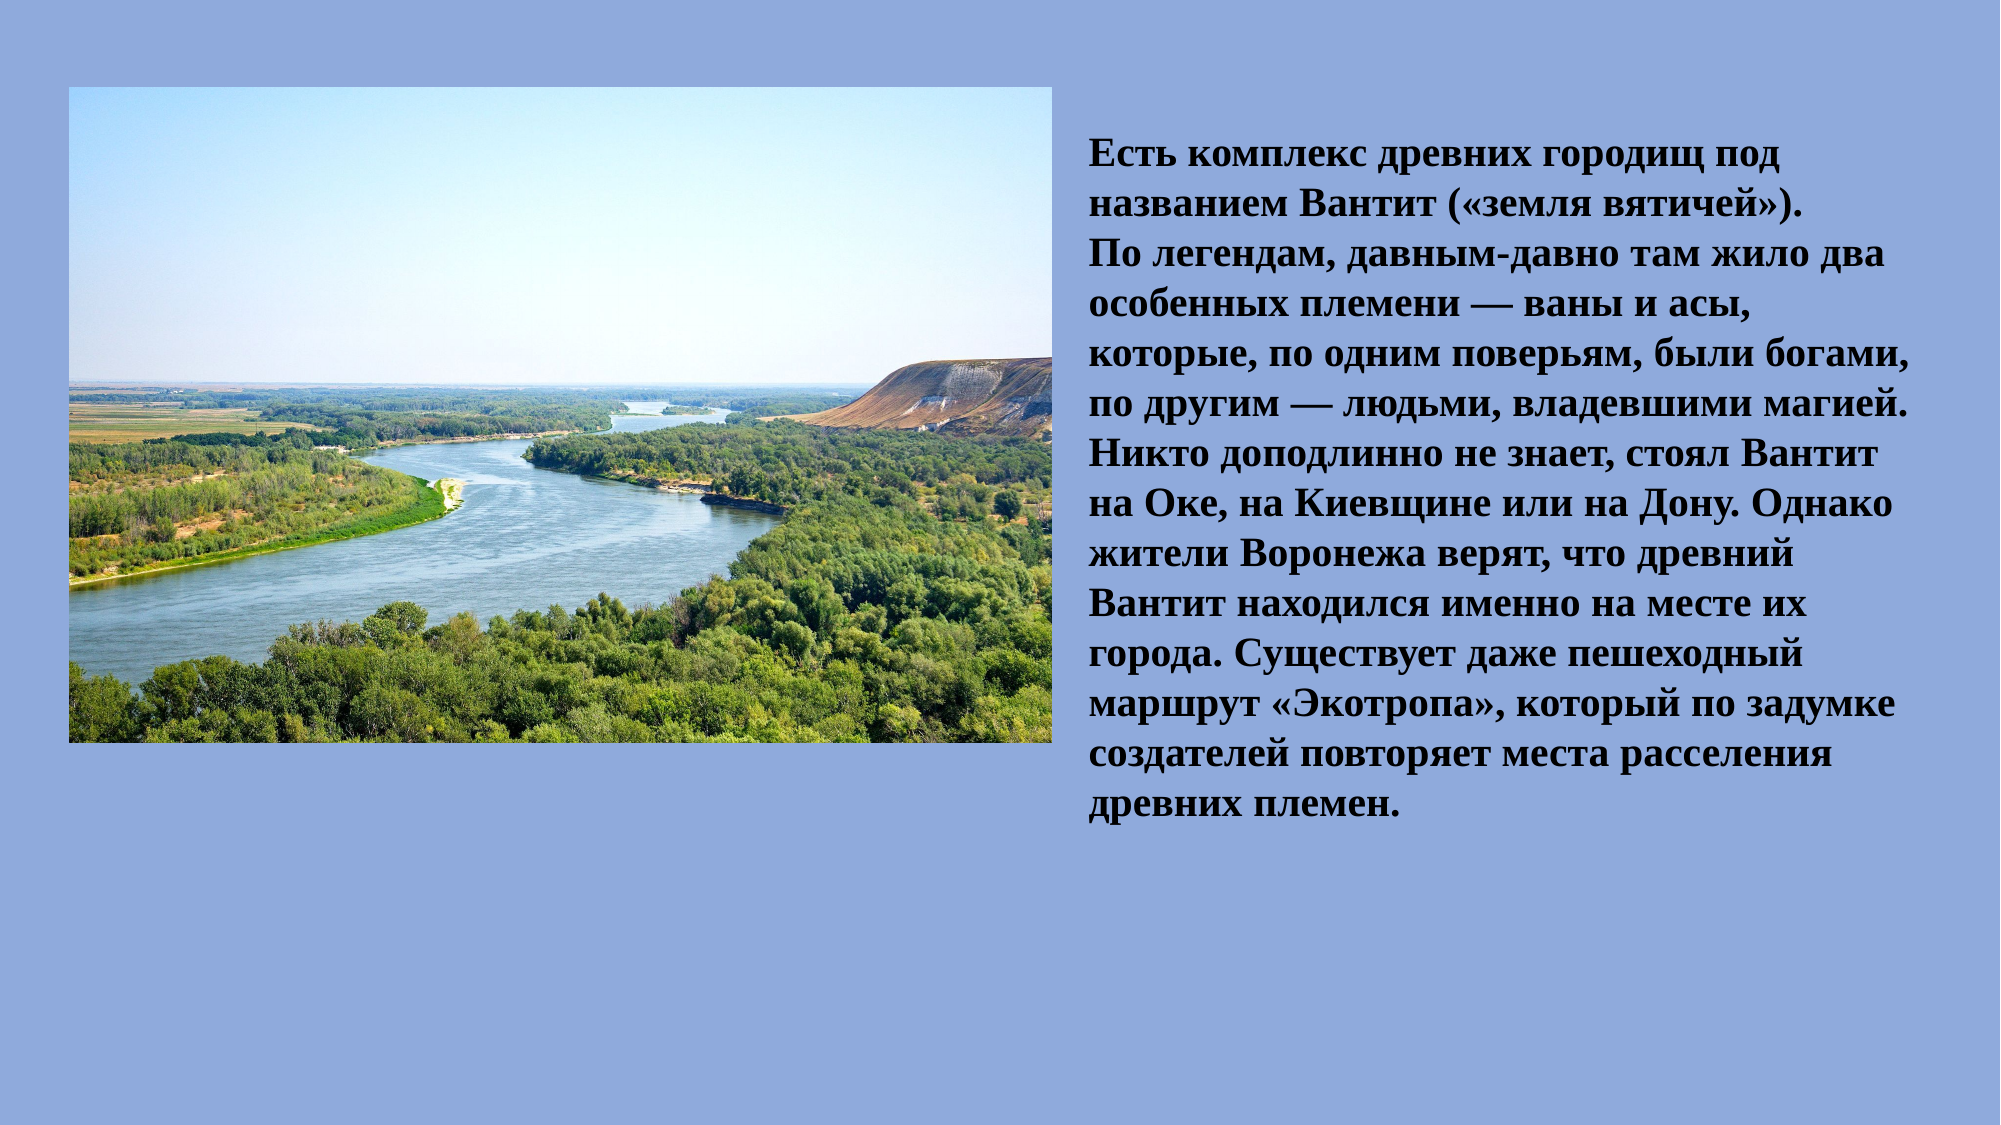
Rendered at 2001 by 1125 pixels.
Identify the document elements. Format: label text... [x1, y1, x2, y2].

text_box Есть комплекс древних городищ под названием Вантит («земля вятичей»). По легендам, давным-давно там жило два особенных племени — ваны и асы, которые, по одним поверьям, были богами, по другим — людьми, владевшими магией. Никто доподлинно не знает, стоял Вантит на Оке, на Киевщине или на Дону. Однако жители Воронежа верят, что древний Вантит находился именно на месте их города. Существует даже пешеходный маршрут «Экотропа», который по задумке создателей повторяет места расселения древних племен. [1073, 117, 1942, 833]
picture [69, 87, 1052, 744]
